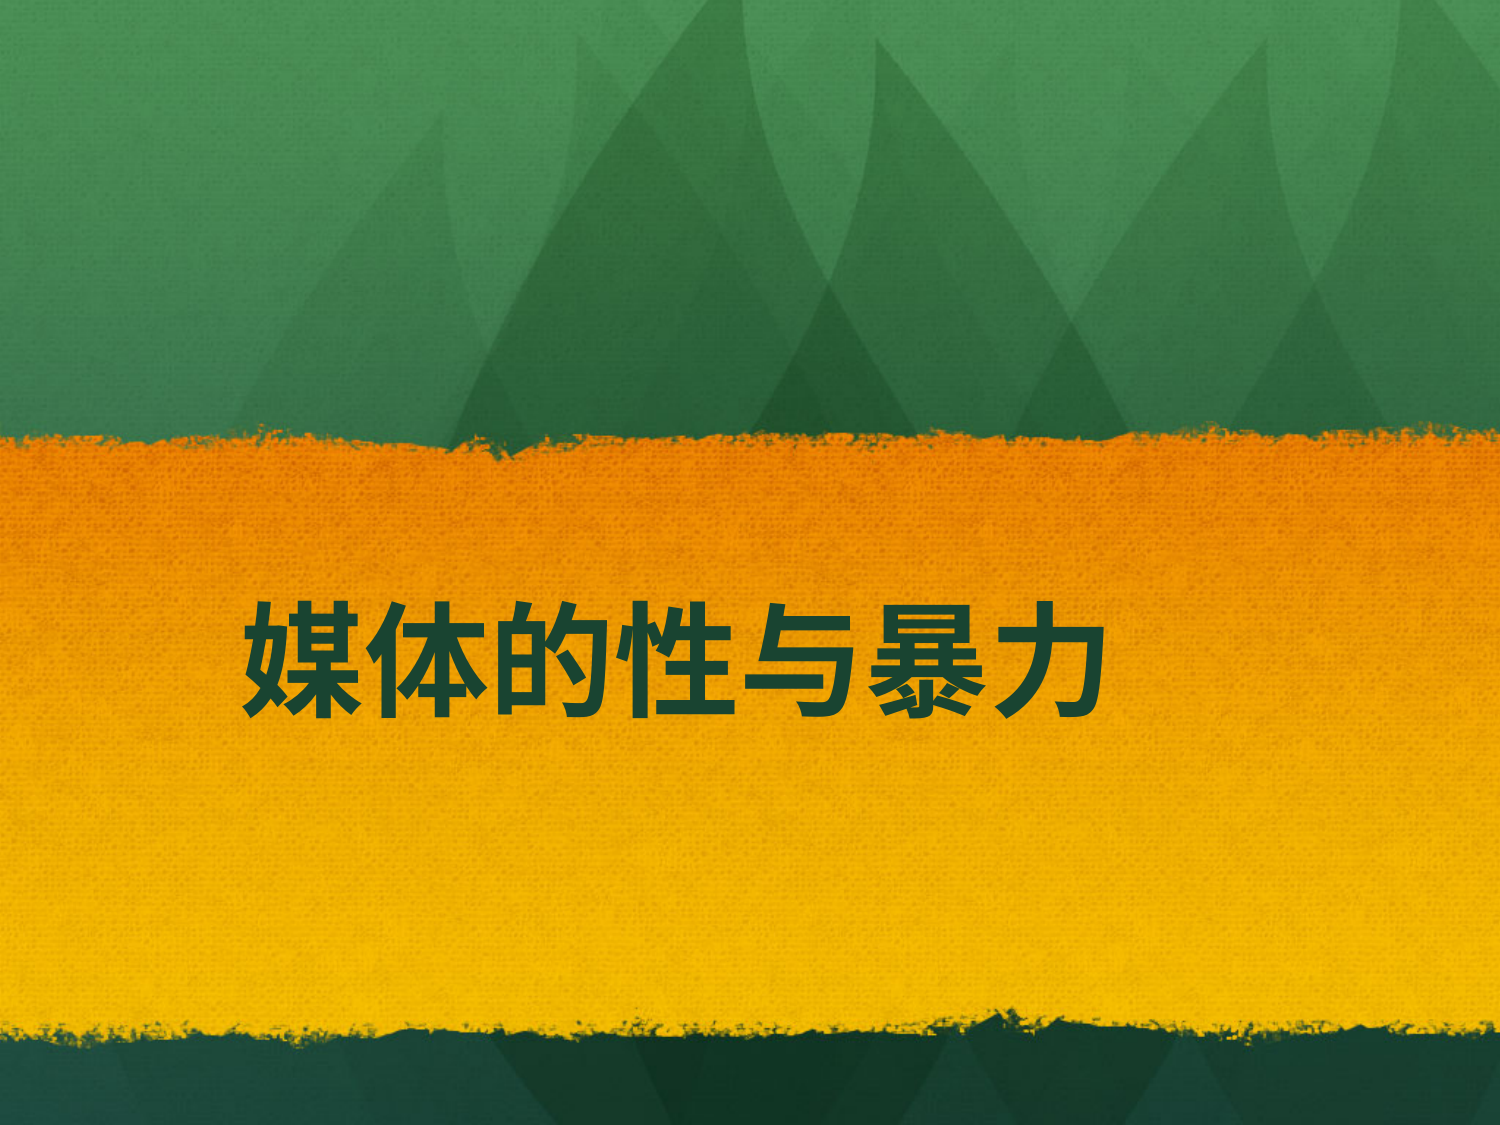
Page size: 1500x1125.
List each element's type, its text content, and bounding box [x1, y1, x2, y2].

picture [0, 0, 1500, 1125]
title 媒体的性与暴力 [224, 498, 1405, 740]
